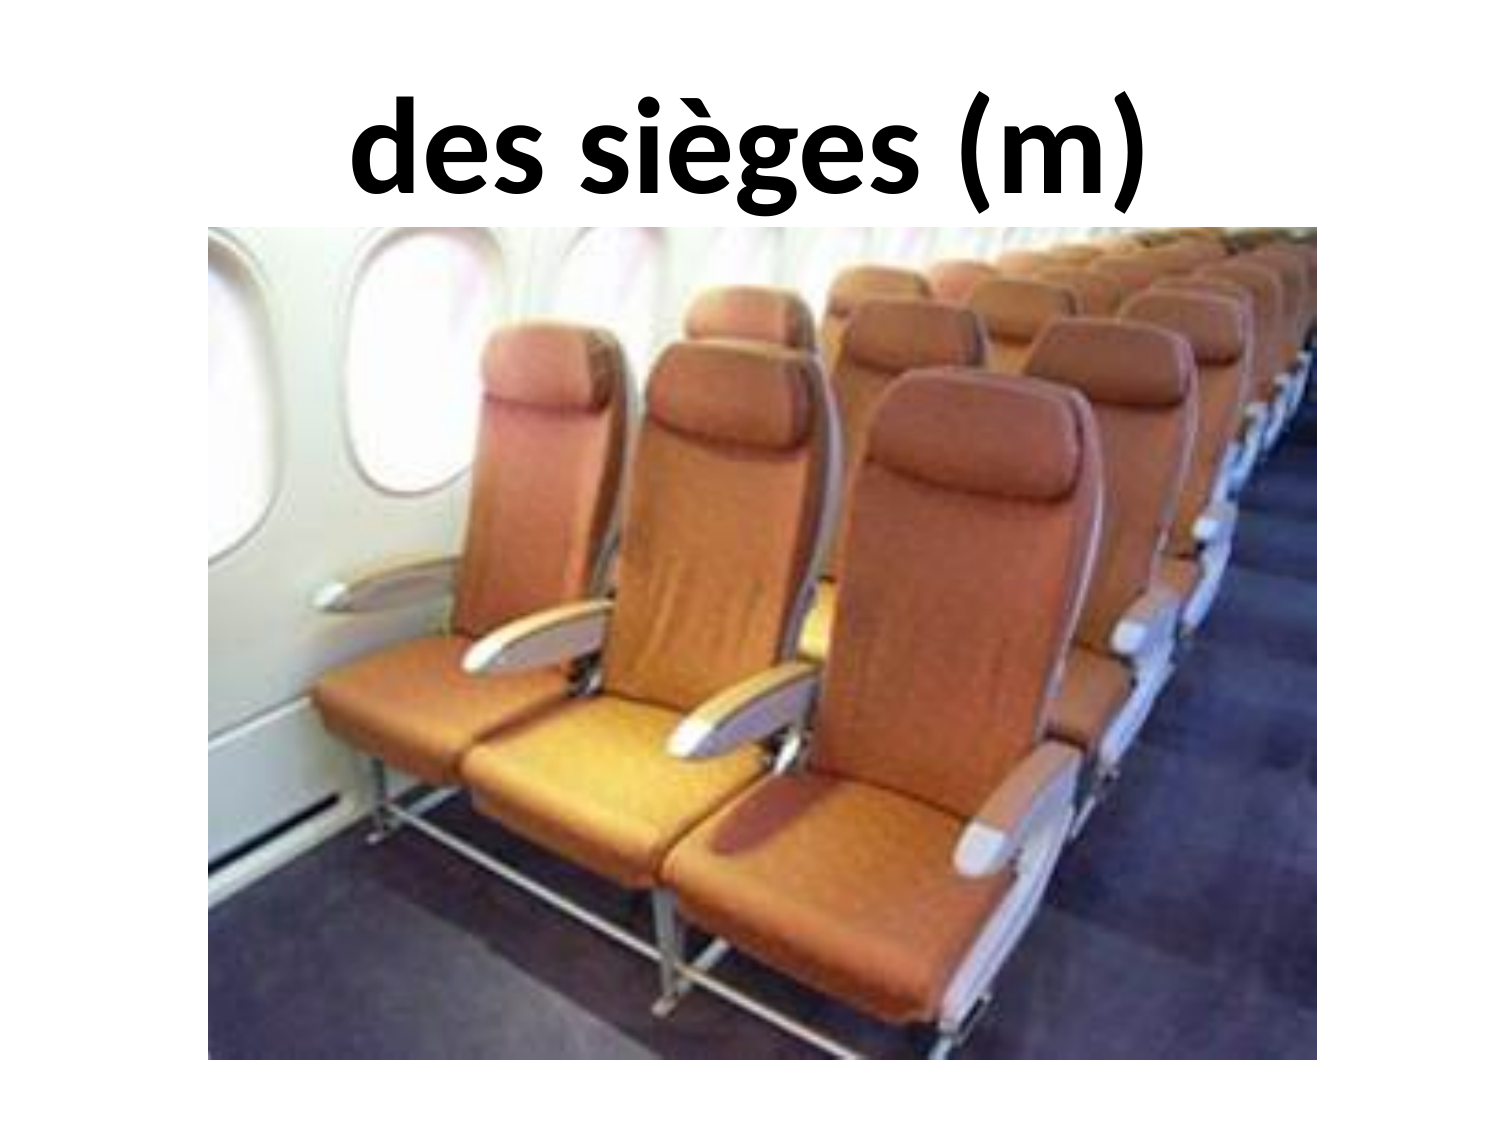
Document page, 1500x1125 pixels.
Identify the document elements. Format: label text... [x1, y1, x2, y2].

picture [208, 226, 1317, 1060]
title des sièges (m) [75, 45, 1425, 233]
